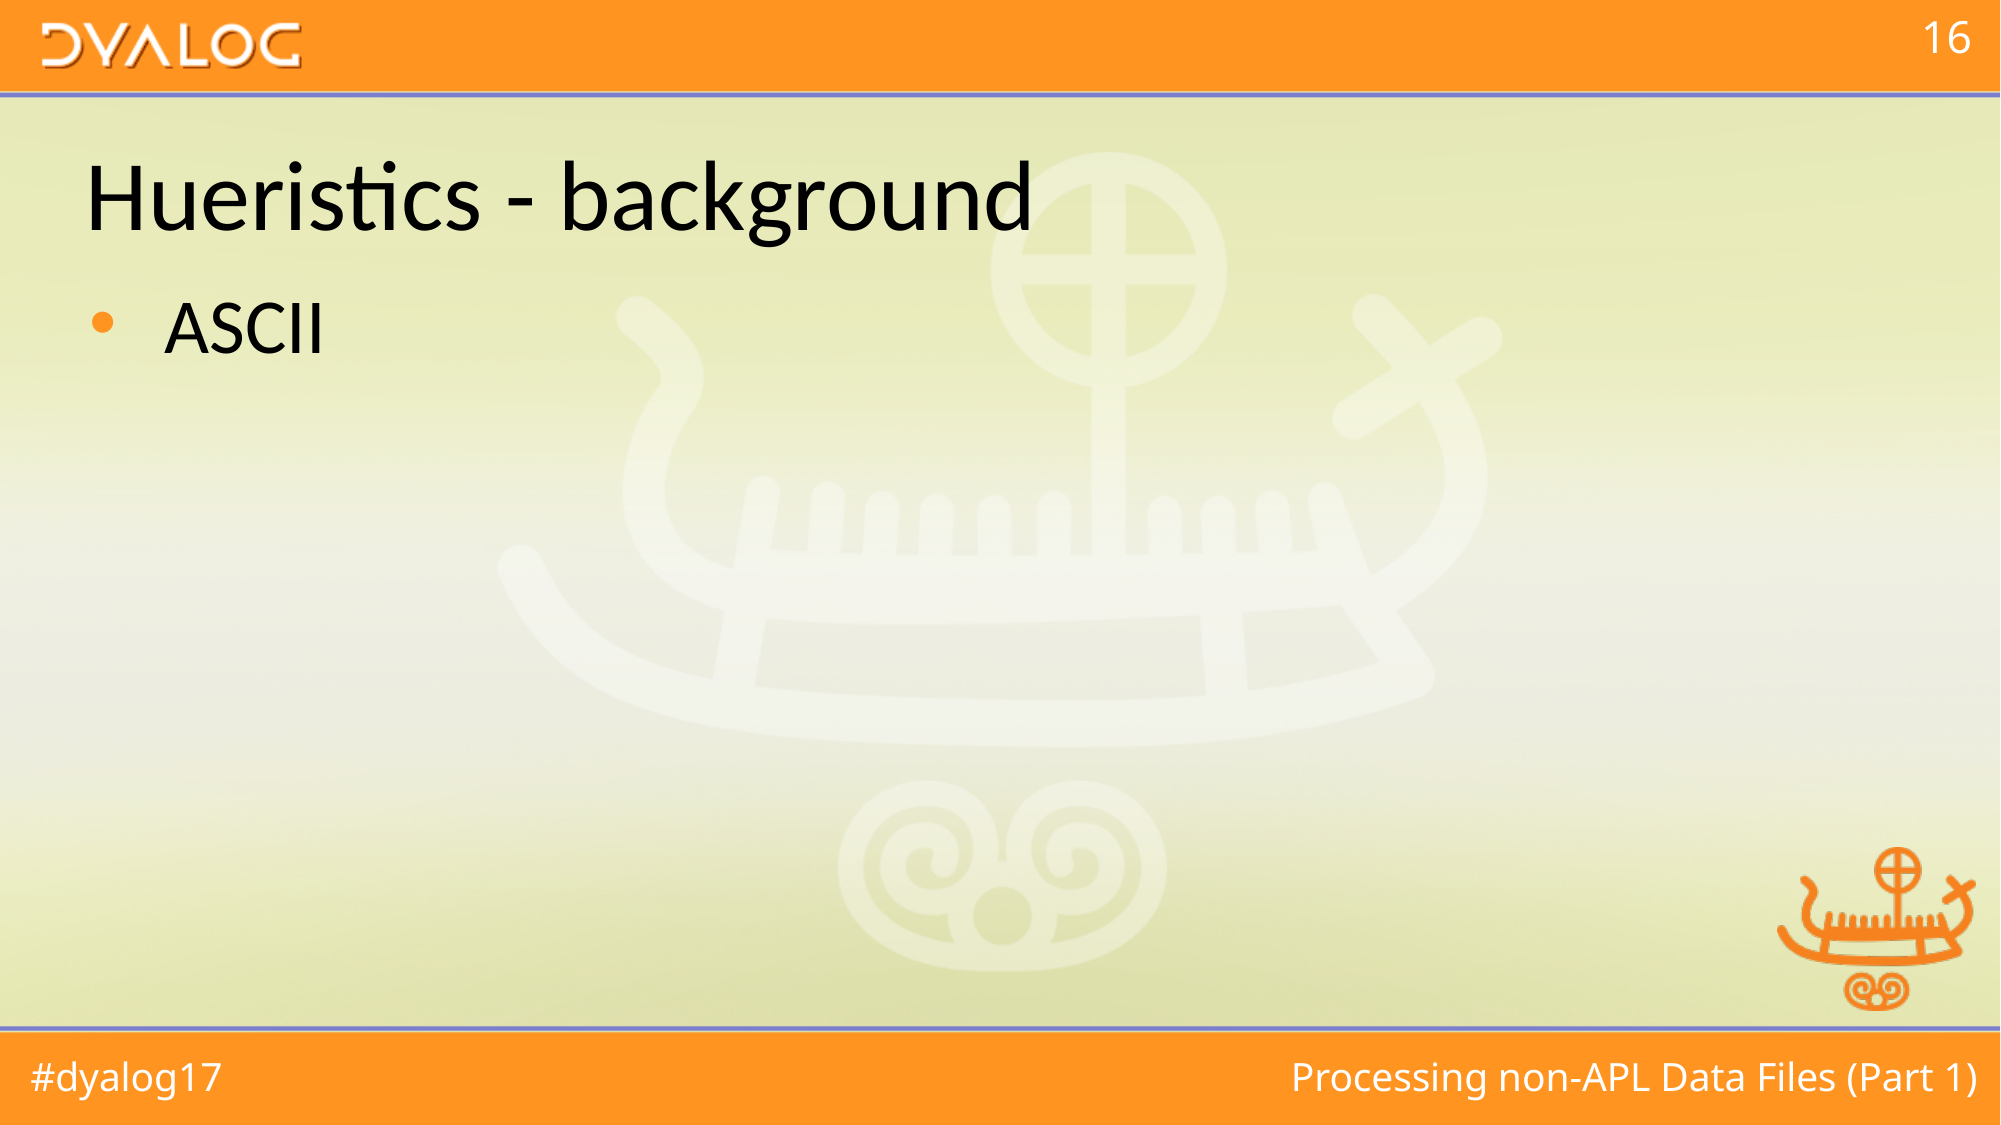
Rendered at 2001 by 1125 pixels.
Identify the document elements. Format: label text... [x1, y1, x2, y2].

list ASCII [74, 267, 1426, 1011]
picture [0, 0, 2001, 1125]
title Hueristics - background [70, 125, 1900, 256]
